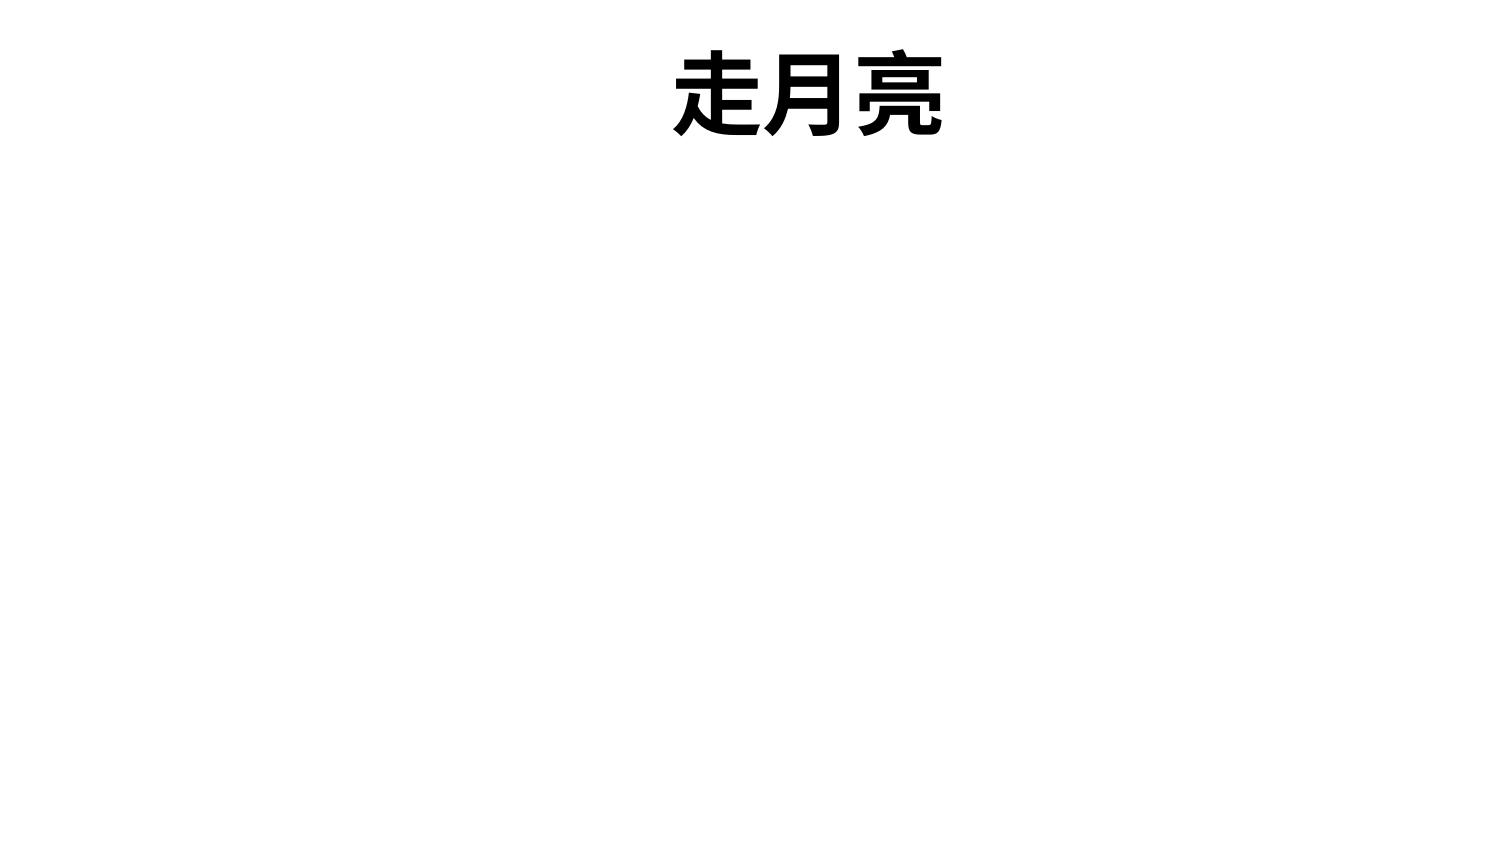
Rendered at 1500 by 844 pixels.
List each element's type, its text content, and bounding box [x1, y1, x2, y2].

text_box 走月亮 [346, 29, 1229, 157]
